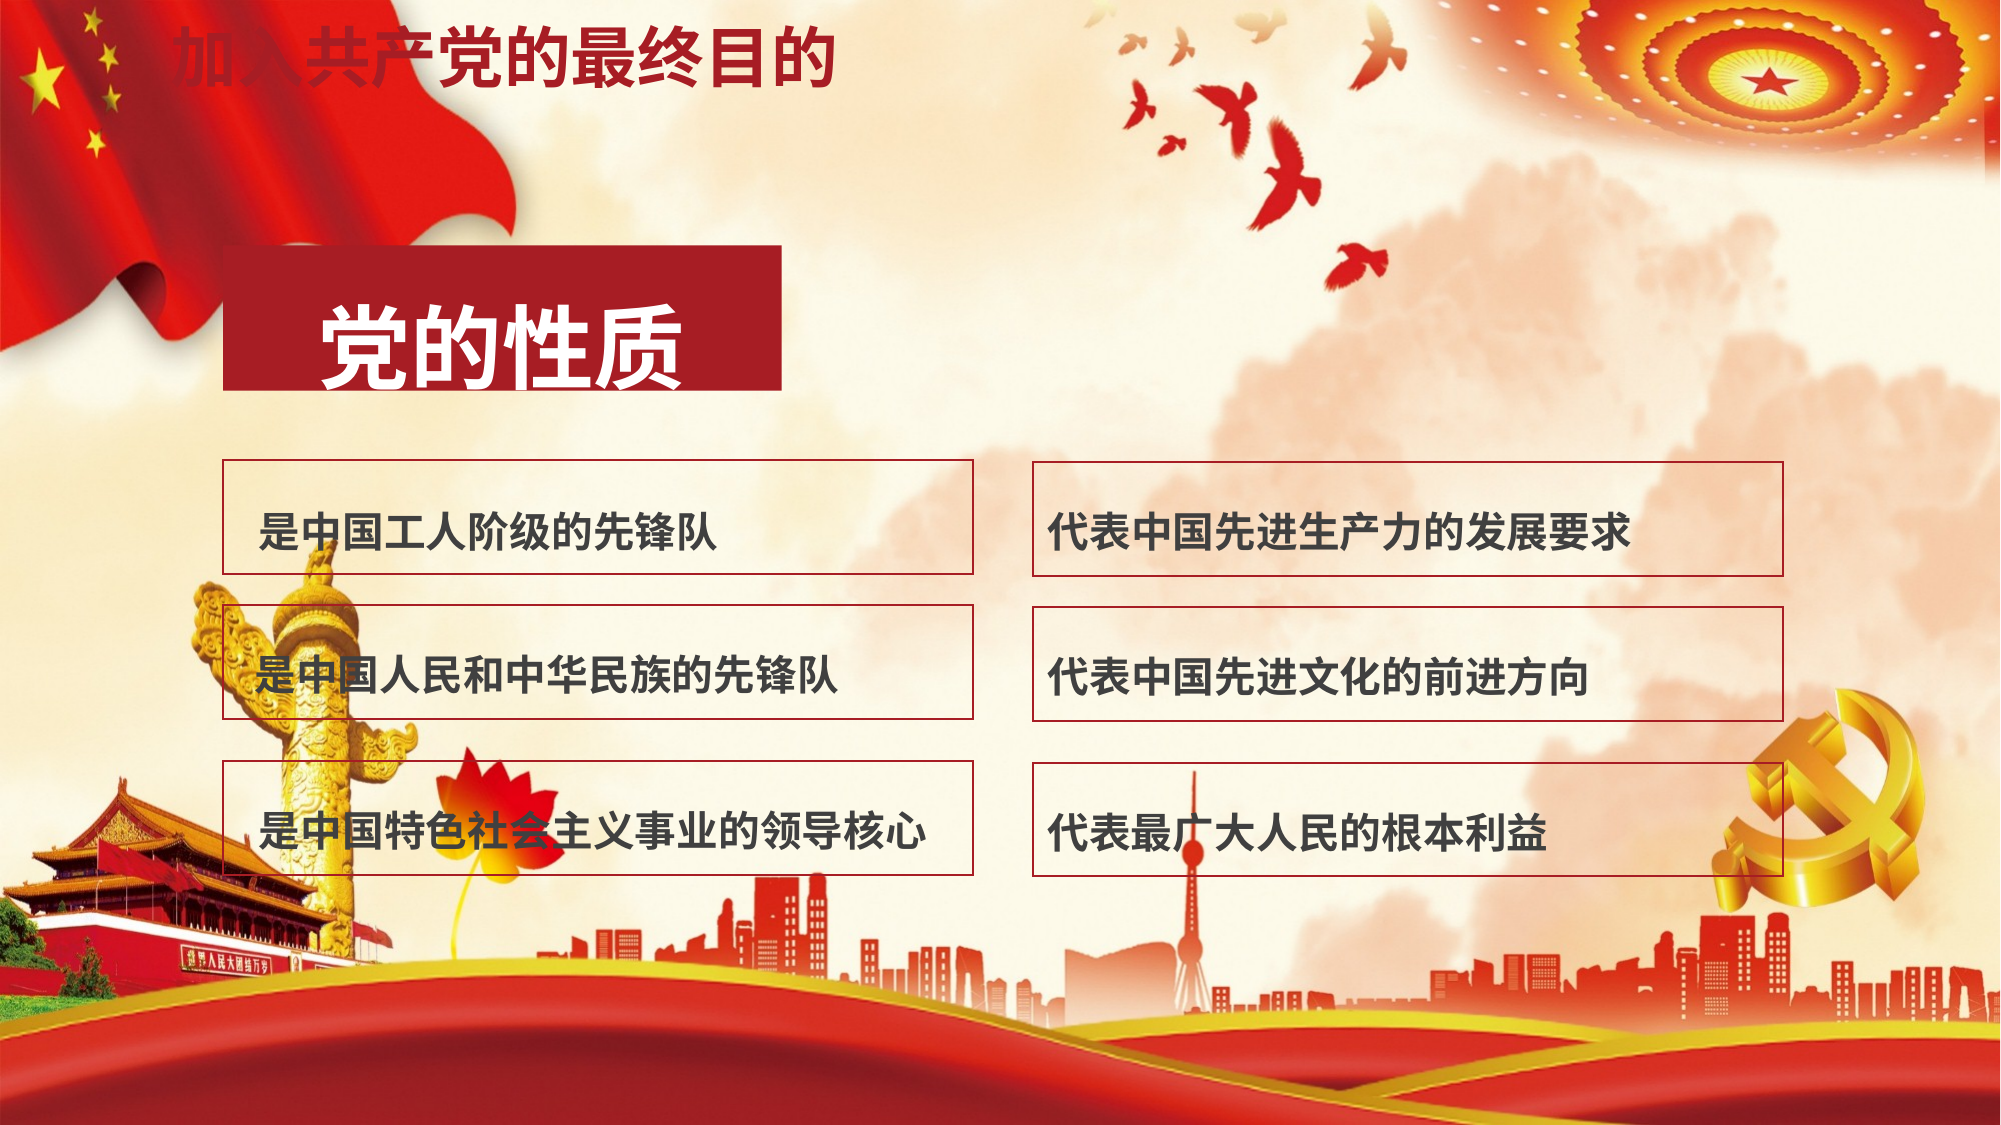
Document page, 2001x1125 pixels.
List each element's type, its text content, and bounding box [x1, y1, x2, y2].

text_box [222, 459, 974, 575]
text_box [1032, 461, 1784, 577]
text_box 党的性质 [222, 244, 783, 392]
text_box [222, 760, 974, 876]
text_box [222, 604, 974, 720]
picture [0, 0, 2001, 1125]
text_box [1032, 606, 1784, 722]
text_box [1032, 762, 1784, 877]
title 加入共产党的最终目的 [155, 10, 1132, 113]
